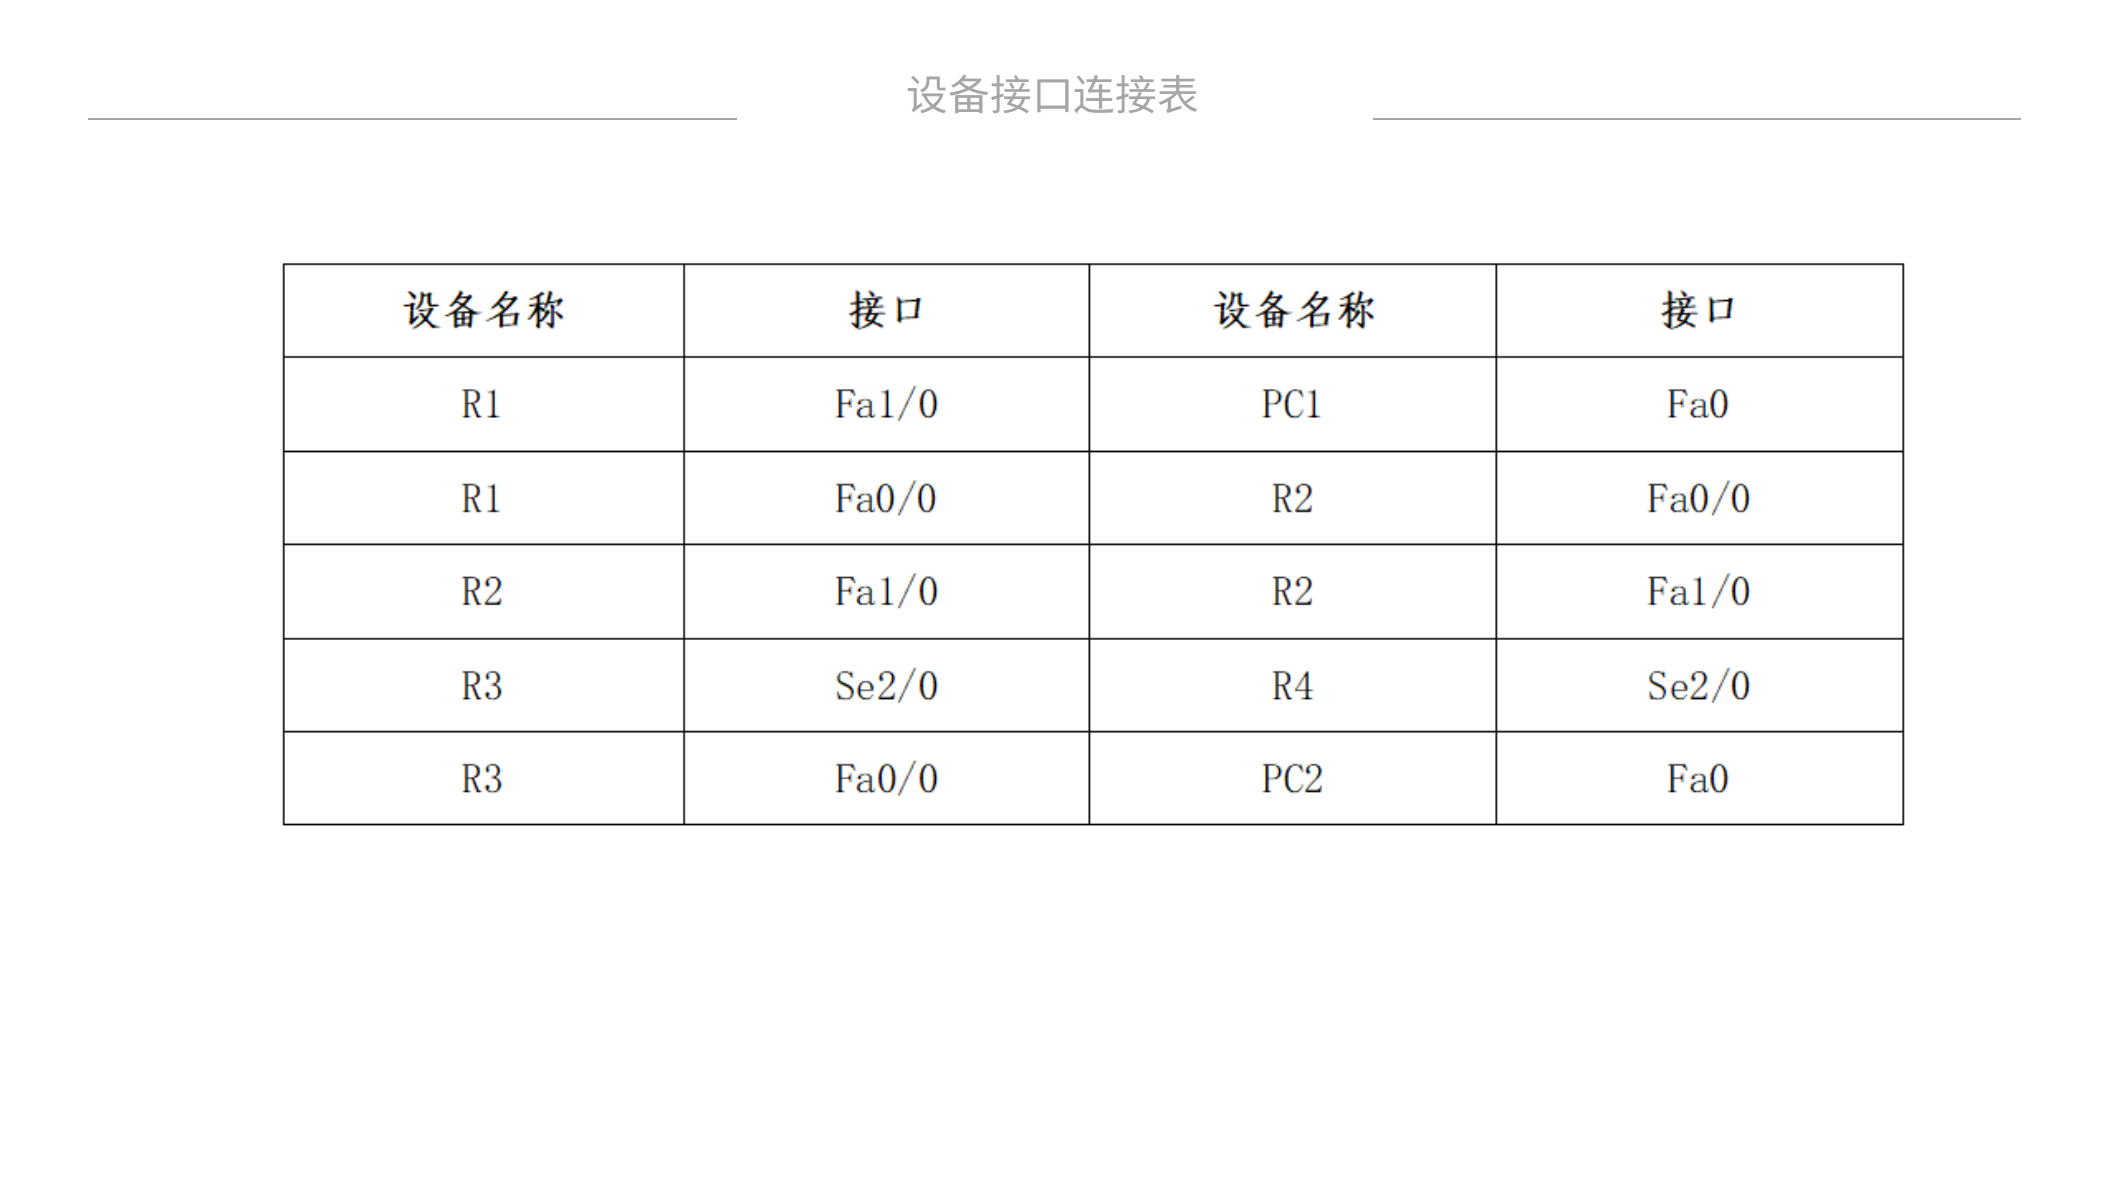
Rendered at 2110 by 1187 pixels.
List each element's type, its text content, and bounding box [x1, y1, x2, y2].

text_box 设备接口连接表 [729, 68, 1377, 119]
picture [275, 257, 1911, 834]
